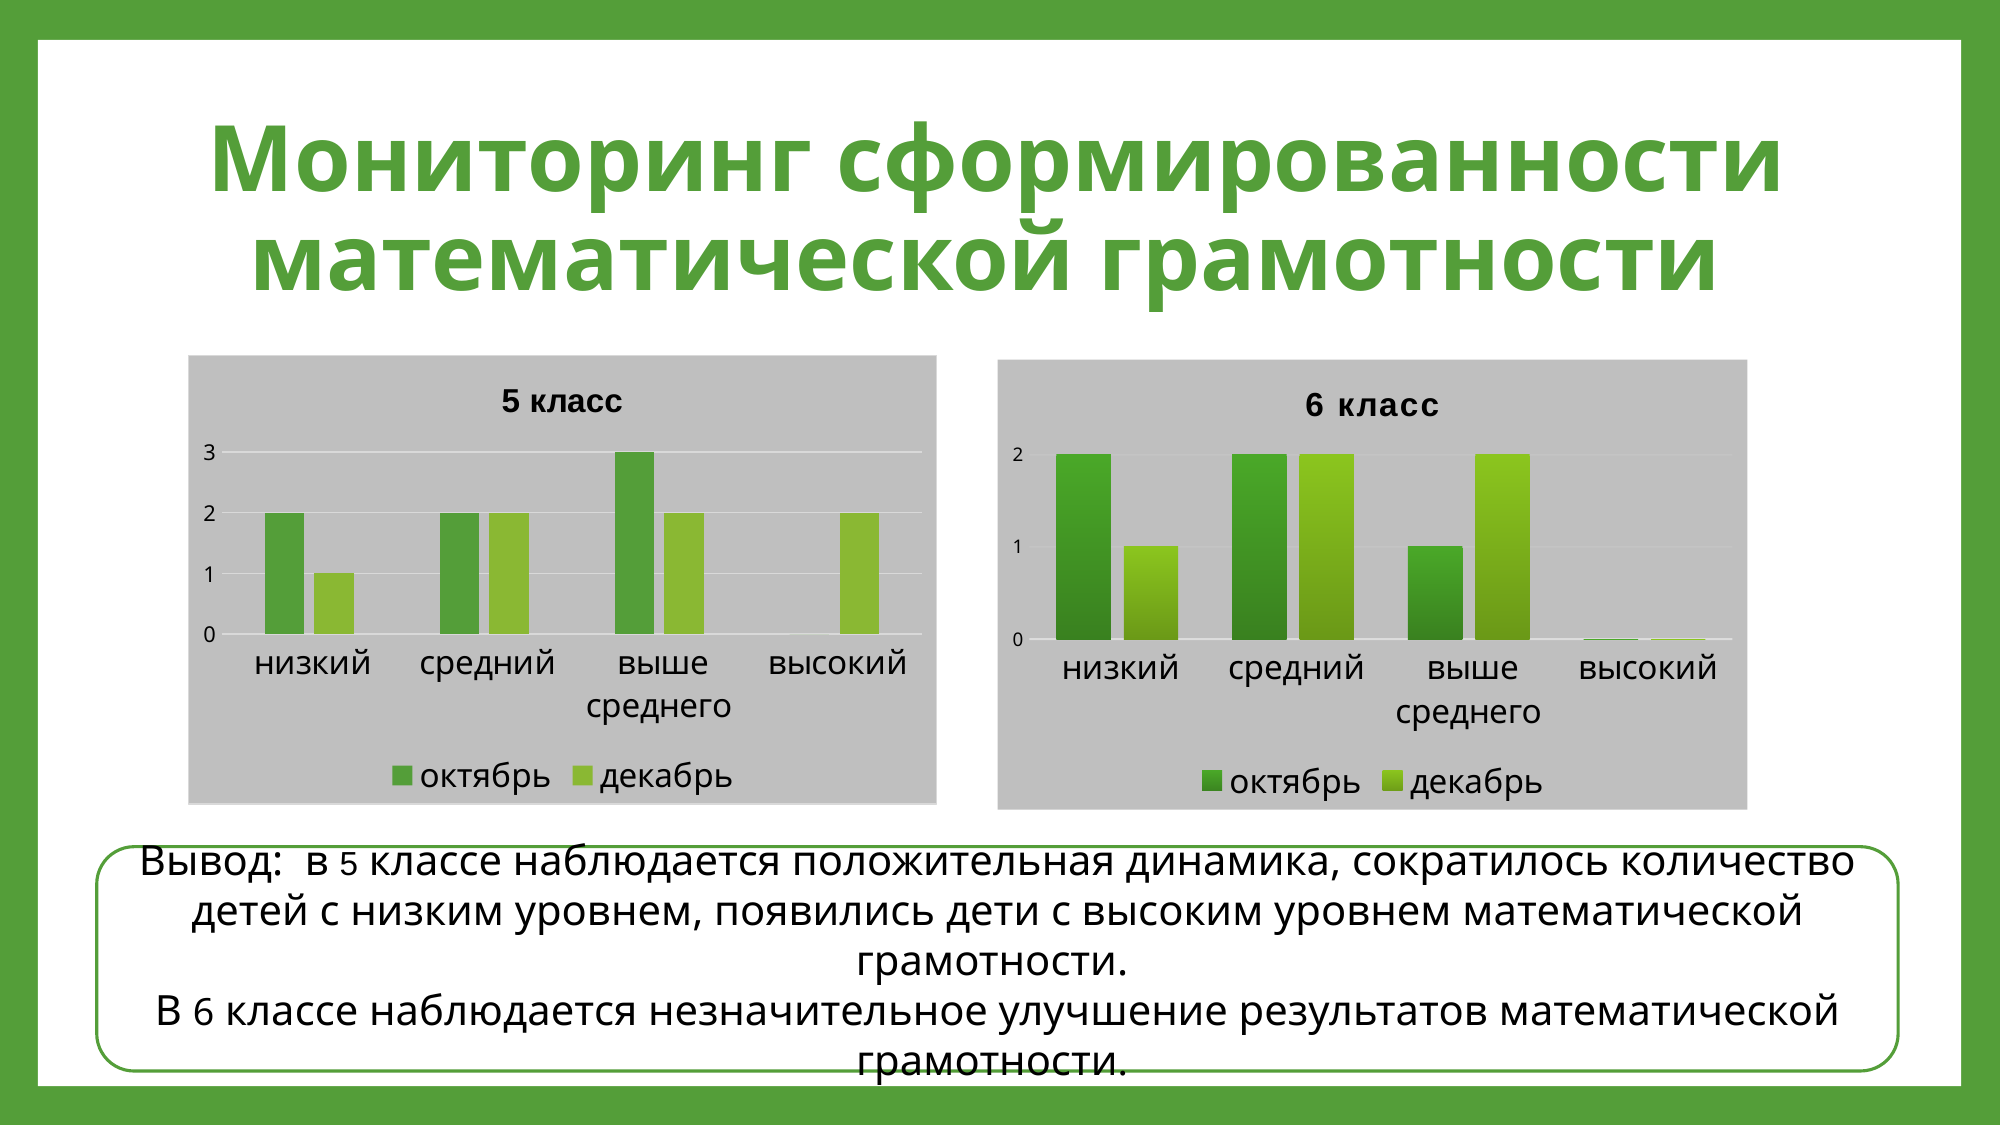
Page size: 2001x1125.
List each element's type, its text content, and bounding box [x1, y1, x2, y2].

title Мониторинг сформированности математической грамотности [187, 99, 1808, 323]
chart [997, 359, 1748, 810]
text_box Вывод: в 5 классе наблюдается положительная динамика, сократилось количество детей с низким уровнем, появились дети с высоким уровнем математической грамотности. В 6 классе наблюдается незначительное улучшение результатов математической грамотности. [95, 845, 1900, 1073]
chart [187, 354, 938, 806]
